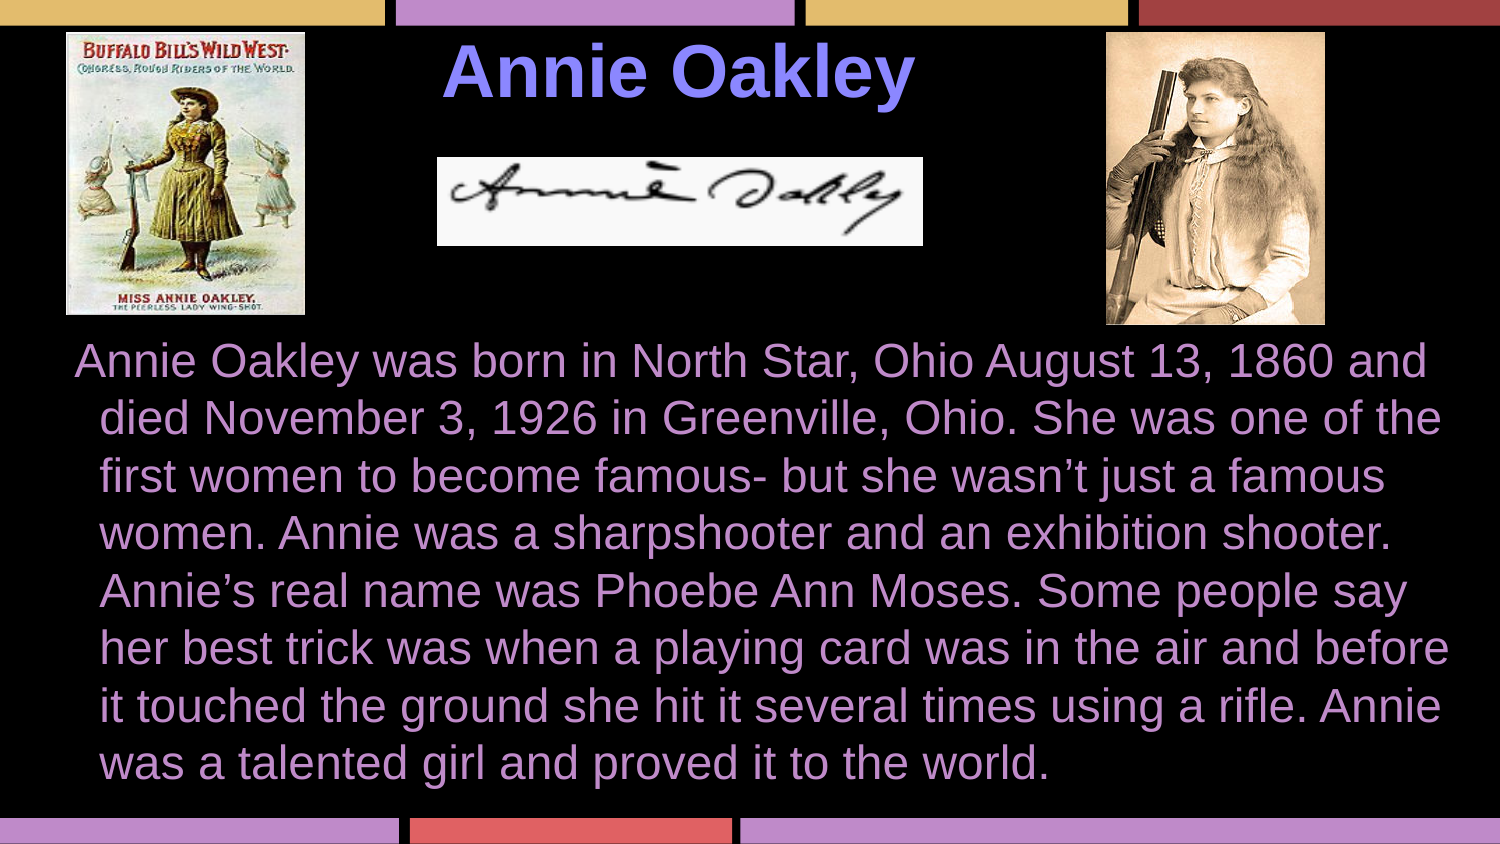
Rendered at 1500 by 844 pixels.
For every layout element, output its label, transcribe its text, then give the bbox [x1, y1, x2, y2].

picture [437, 157, 923, 246]
picture [66, 31, 306, 315]
subtitle Annie Oakley was born in North Star, Ohio August 13, 1860 and died November 3, 1926 in Greenville, Ohio. She was one of the first women to become famous- but she wasn’t just a famous women. Annie was a sharpshooter and an exhibition shooter. Annie’s real name was Phoebe Ann Moses. Some people say her best trick was when a playing card was in the air and before it touched the ground she hit it several times using a rifle. Annie was a talented girl and proved it to the world. [28, 314, 1472, 844]
picture [1106, 31, 1325, 325]
title Annie Oakley [426, 50, 1098, 128]
